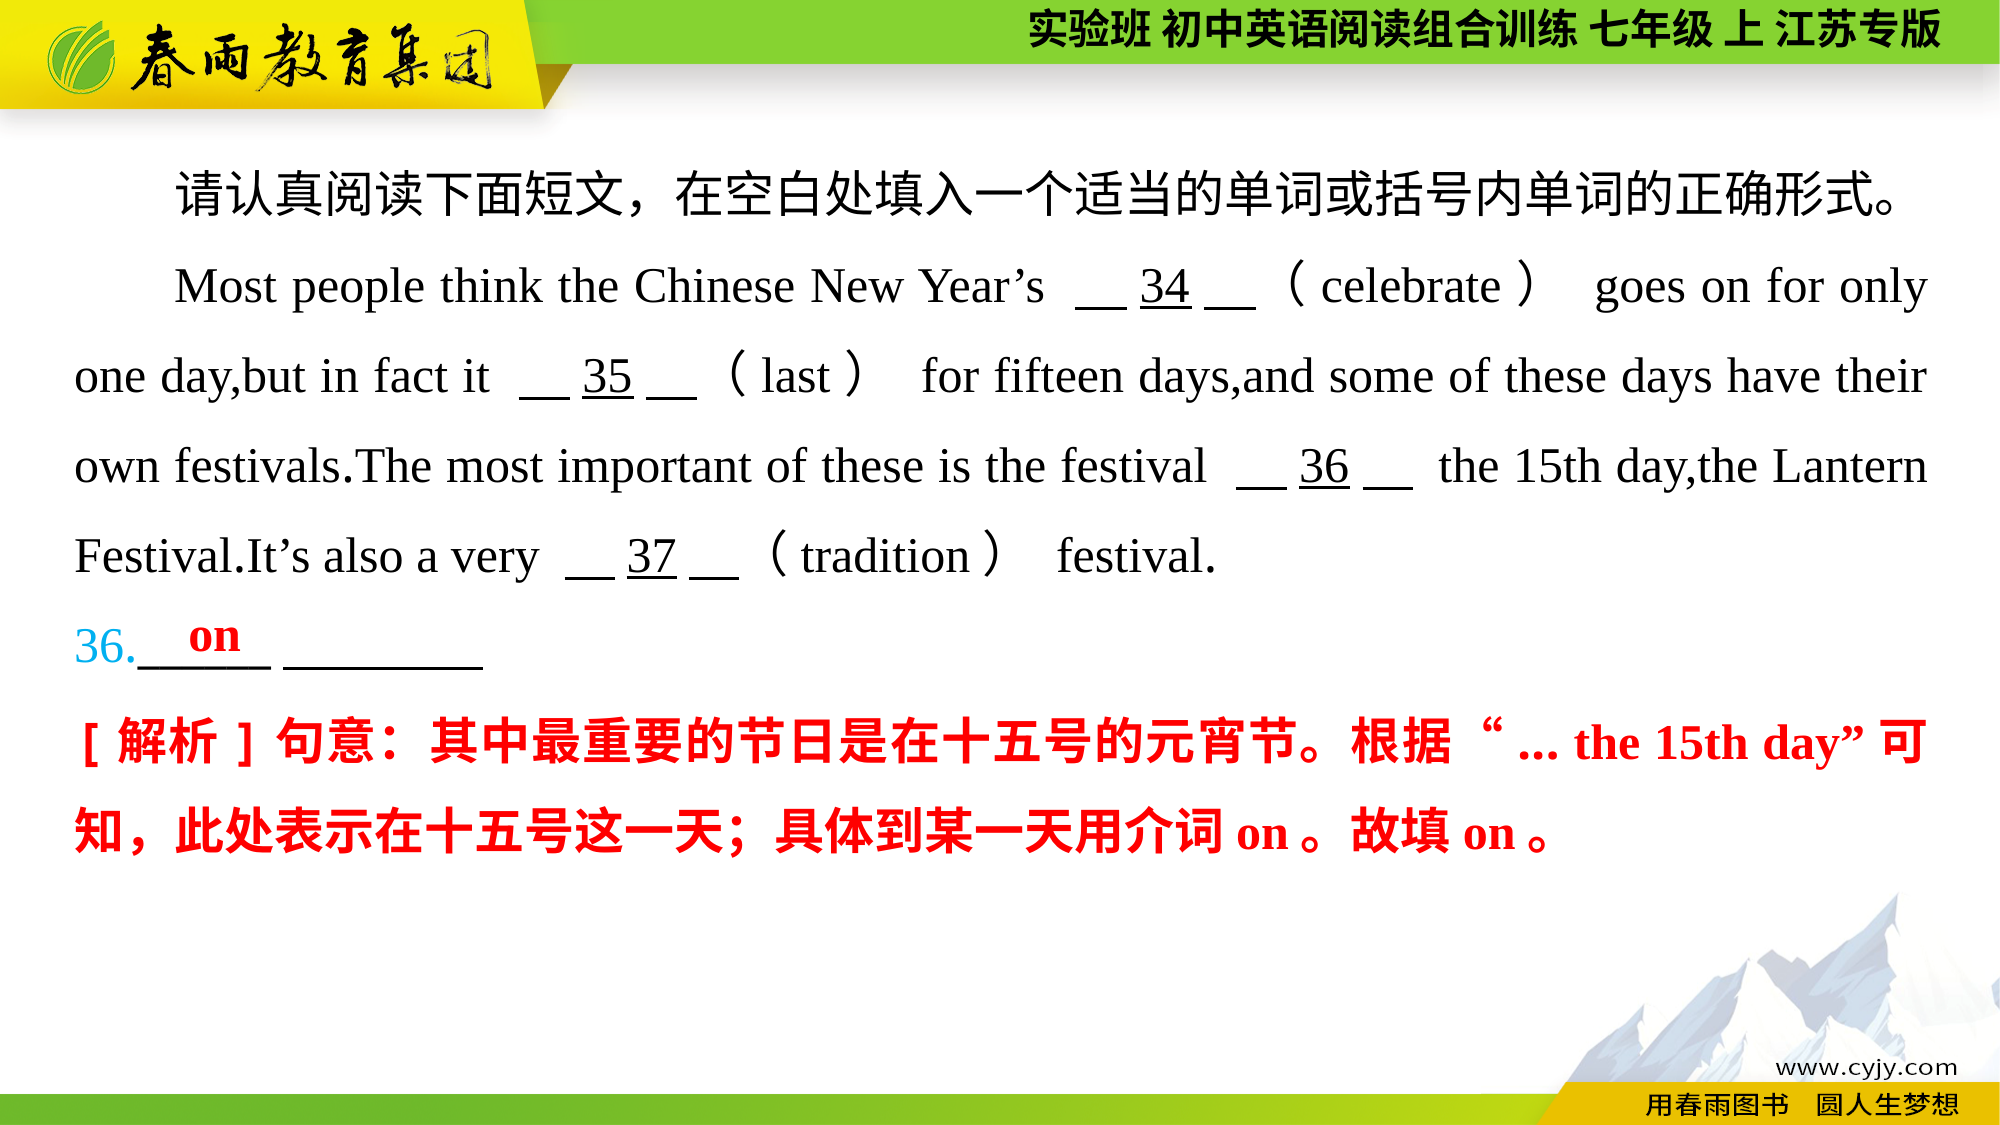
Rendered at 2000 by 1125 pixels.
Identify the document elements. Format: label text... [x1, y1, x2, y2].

list 请认真阅读下面短文，在空白处填入一个适当的单词或括号内单词的正确形式。 Most people think the Chinese New Year’s 34 （celebrate） goes on for only one day,but in fact it 35 （last） for fifteen days,and some of these days have their own festivals.The most important of these is the festival 36 the 15th day,the Lantern Festival.It’s also a very 37 （tradition） festival. 36.______ [59, 125, 1944, 672]
text_box [解析]句意：其中最重要的节日是在十五号的元宵节。根据“... the 15th day”可知，此处表示在十五号这一天；具体到某一天用介词on。故填on。 [59, 672, 1944, 868]
text_box on [173, 593, 257, 669]
picture [0, 0, 2000, 1125]
